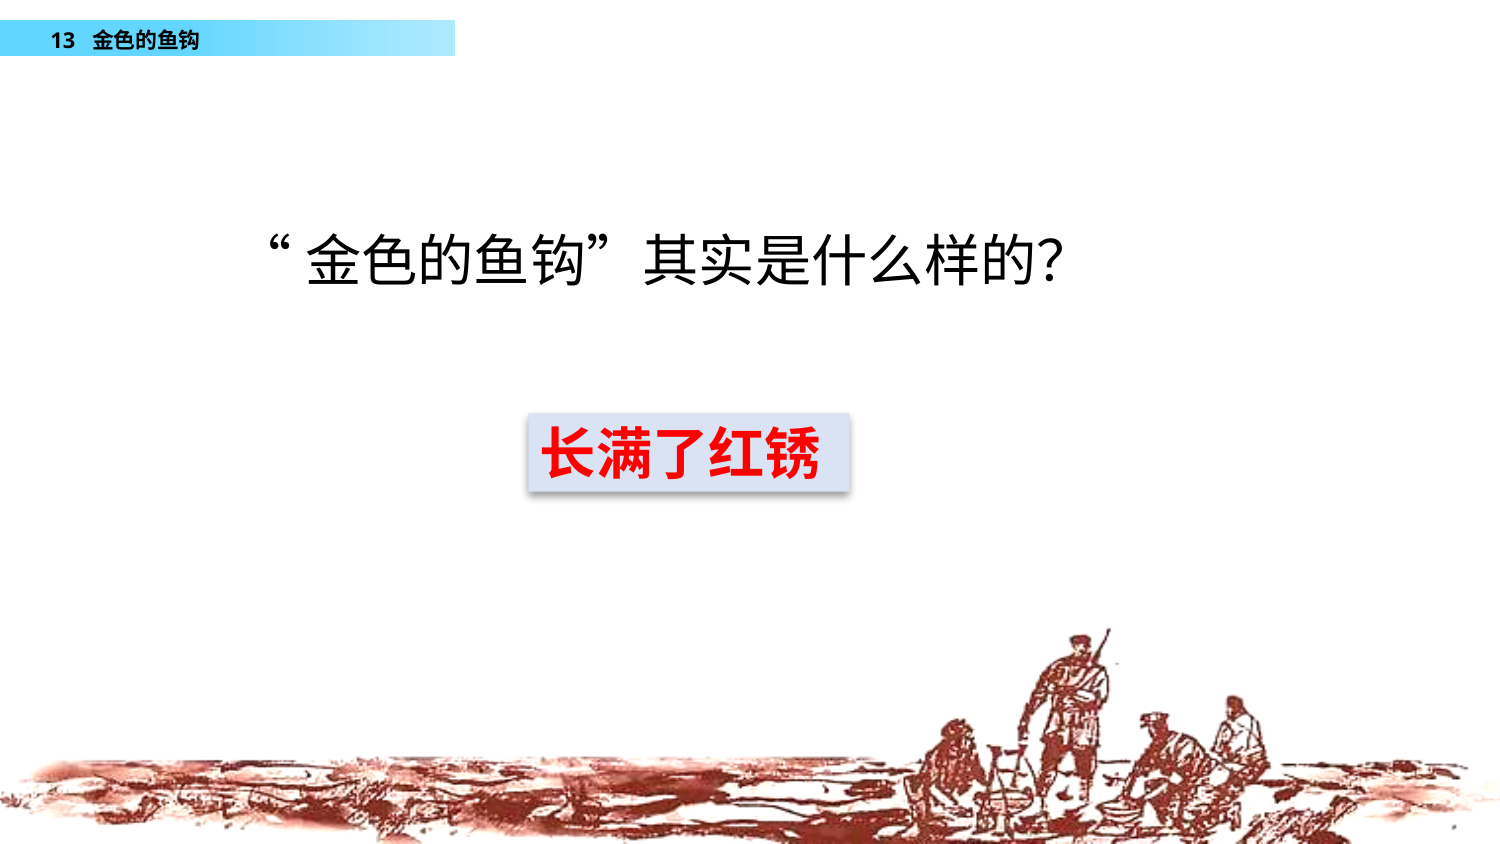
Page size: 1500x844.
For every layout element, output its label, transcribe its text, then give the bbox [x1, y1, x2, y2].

text_box “金色的鱼钩”其实是什么样的？ [173, 199, 1441, 299]
text_box 长满了红锈 [528, 413, 850, 492]
